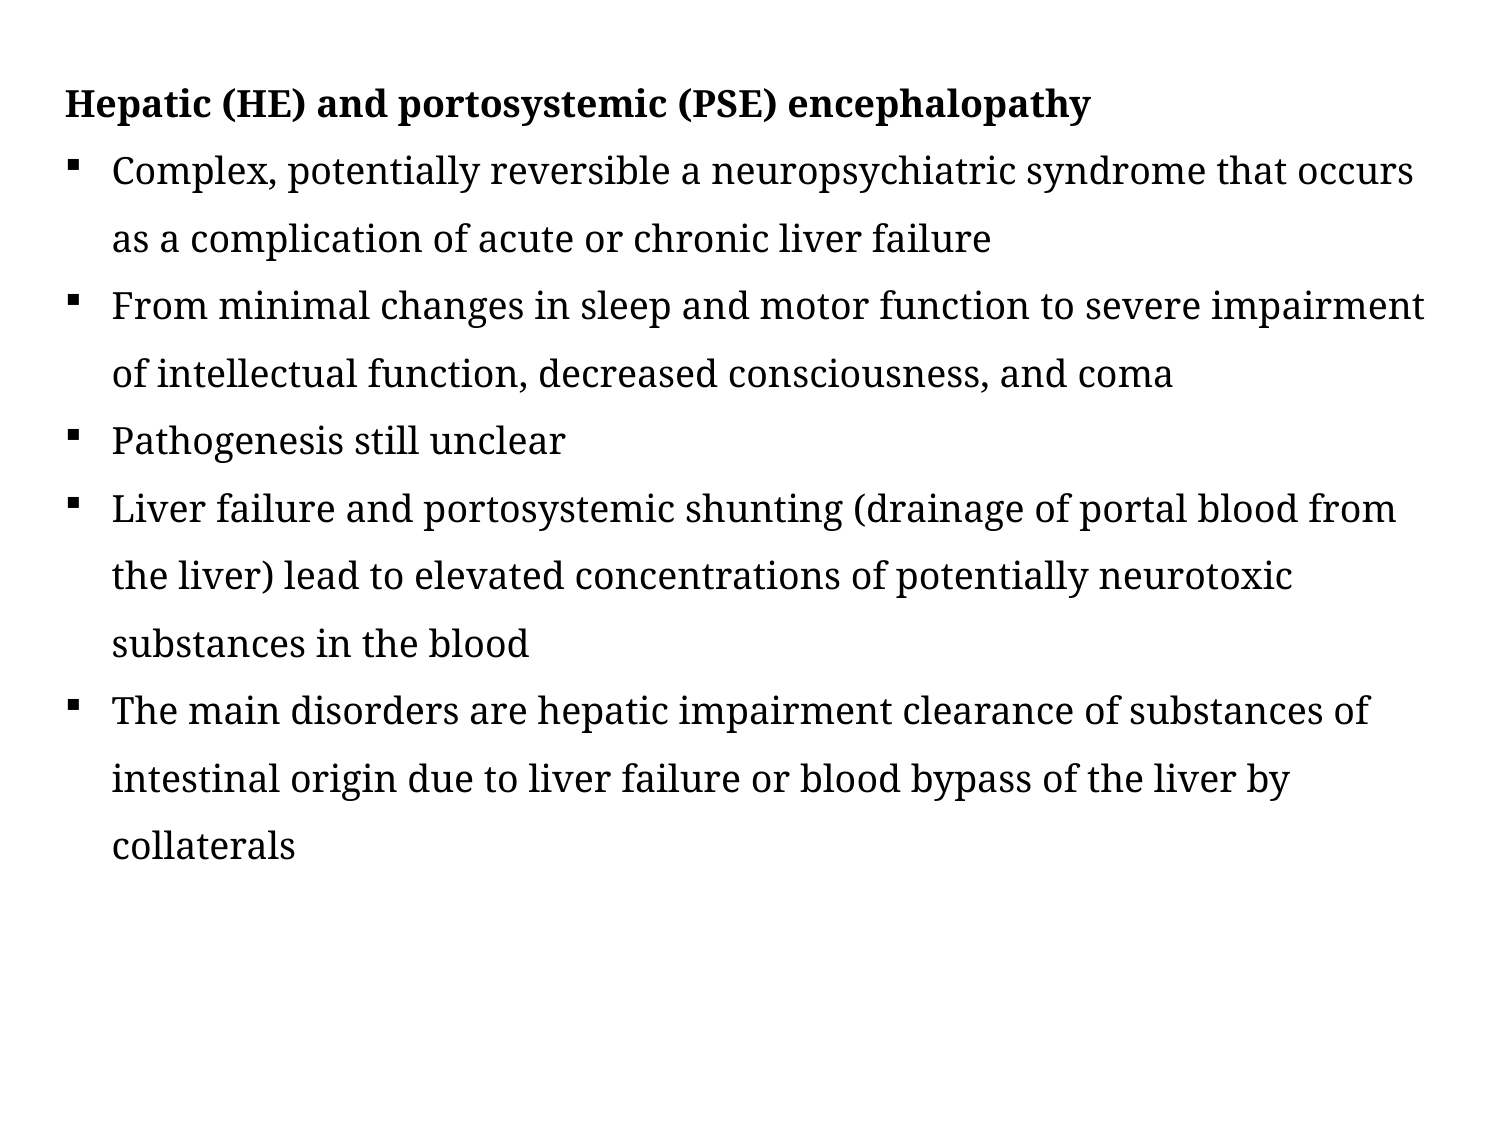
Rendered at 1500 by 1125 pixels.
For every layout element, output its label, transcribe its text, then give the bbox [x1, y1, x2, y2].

text_box Hepatic (HE) and portosystemic (PSE) encephalopathy Complex, potentially reversible a neuropsychiatric syndrome that occurs as a complication of acute or chronic liver failure From minimal changes in sleep and motor function to severe impairment of intellectual function, decreased consciousness, and coma Pathogenesis still unclear Liver failure and portosystemic shunting (drainage of portal blood from the liver) lead to elevated concentrations of potentially neurotoxic substances in the blood The main disorders are hepatic impairment clearance of substances of intestinal origin due to liver failure or blood bypass of the liver by collaterals [50, 49, 1450, 875]
